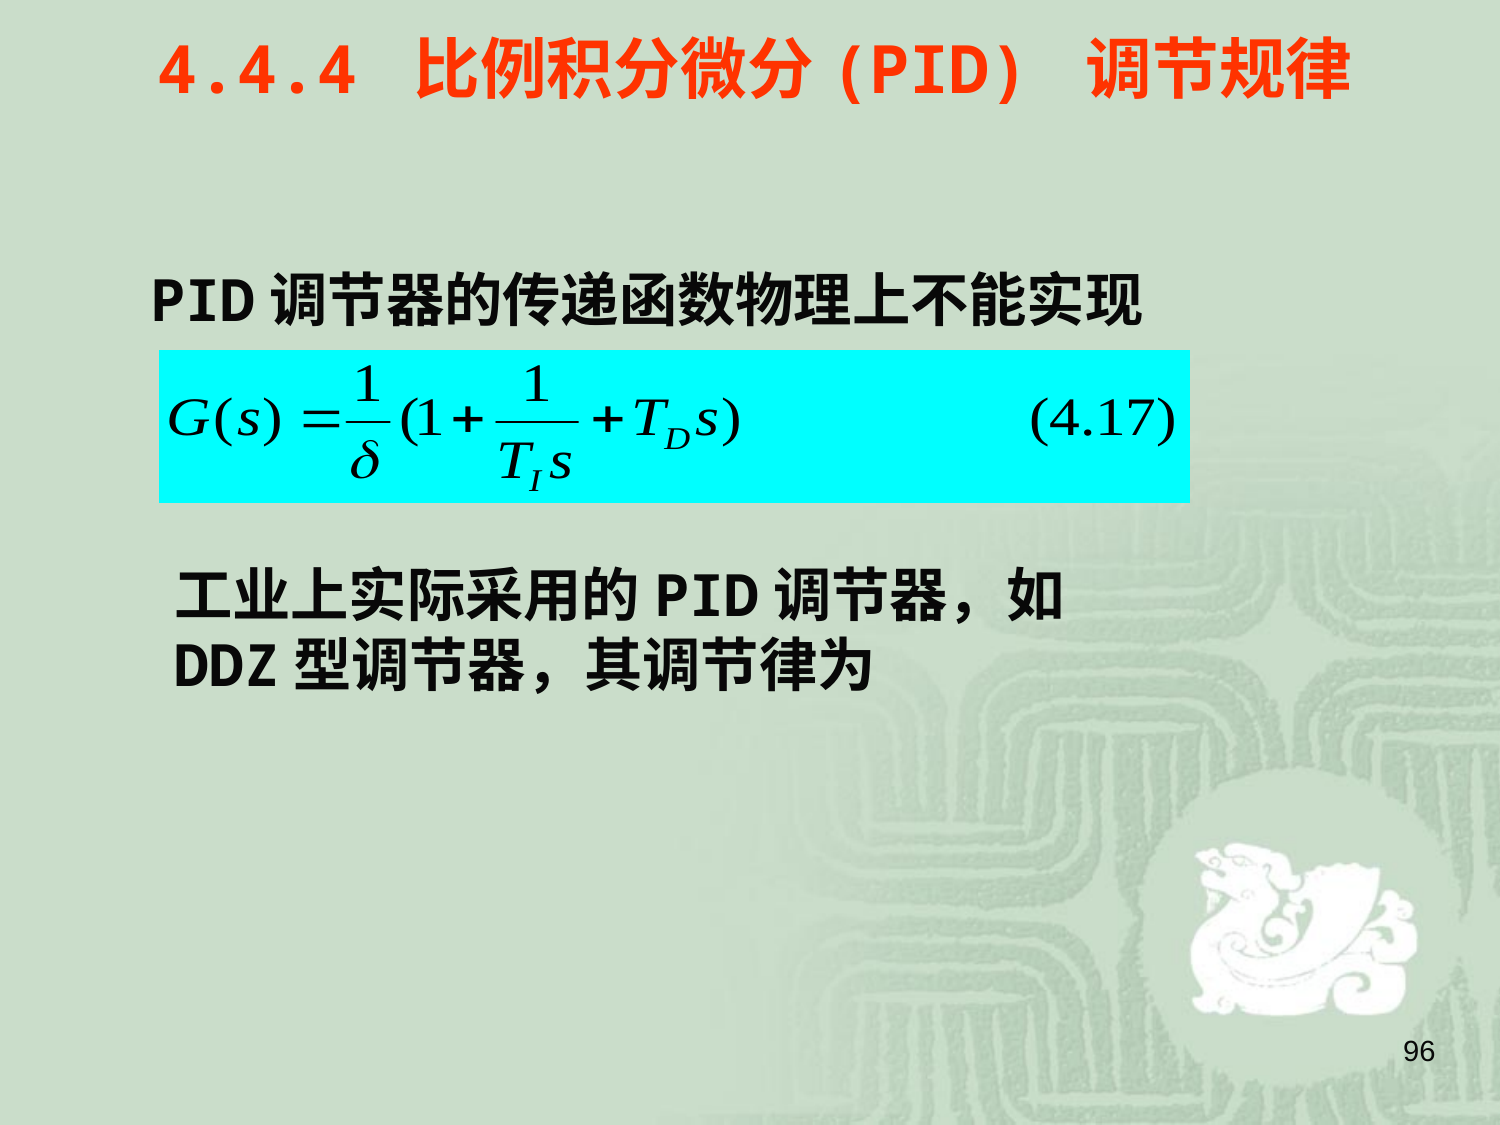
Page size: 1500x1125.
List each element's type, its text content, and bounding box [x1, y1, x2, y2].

picture [0, 0, 1500, 527]
text_box 4.4.4 比例积分微分(PID) 调节规律 [142, 19, 1383, 114]
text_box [159, 349, 1191, 504]
picture [0, 528, 1500, 1125]
text_box 工业上实际采用的PID调节器，如DDZ型调节器，其调节律为 [159, 551, 1195, 706]
slide_number 96 [1074, 1024, 1451, 1103]
text_box PID调节器的传递函数物理上不能实现 [135, 255, 1170, 341]
